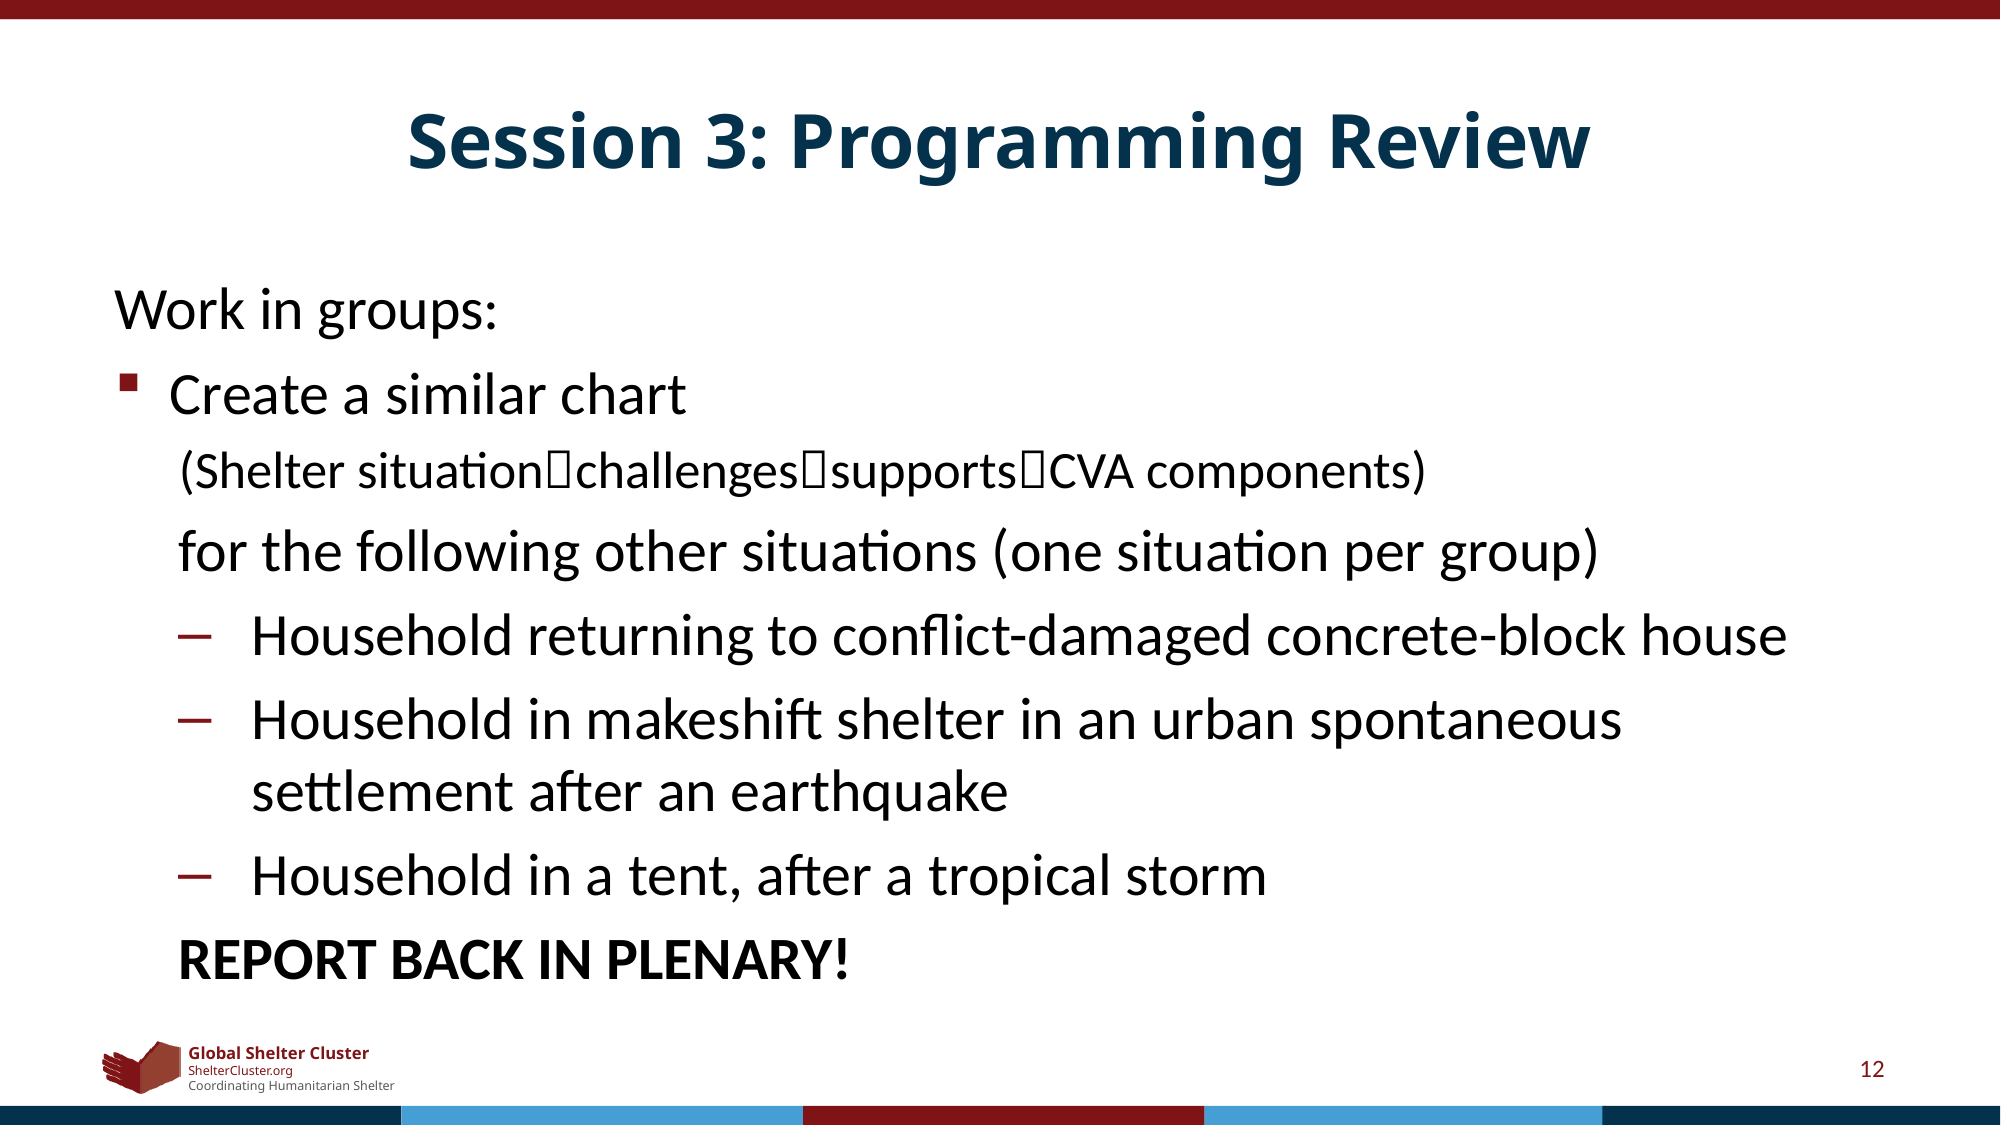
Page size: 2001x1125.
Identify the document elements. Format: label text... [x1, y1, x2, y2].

list Work in groups: Create a similar chart (Shelter situationchallengessupportsCVA components) for the following other situations (one situation per group) Household returning to conflict-damaged concrete-block house Household in makeshift shelter in an urban spontaneous settlement after an earthquake Household in a tent, after a tropical storm REPORT BACK IN PLENARY! [99, 262, 1900, 1005]
title Session 3: Programming Review [99, 45, 1900, 233]
picture [102, 1041, 181, 1094]
slide_number 12 [1433, 1037, 1900, 1098]
